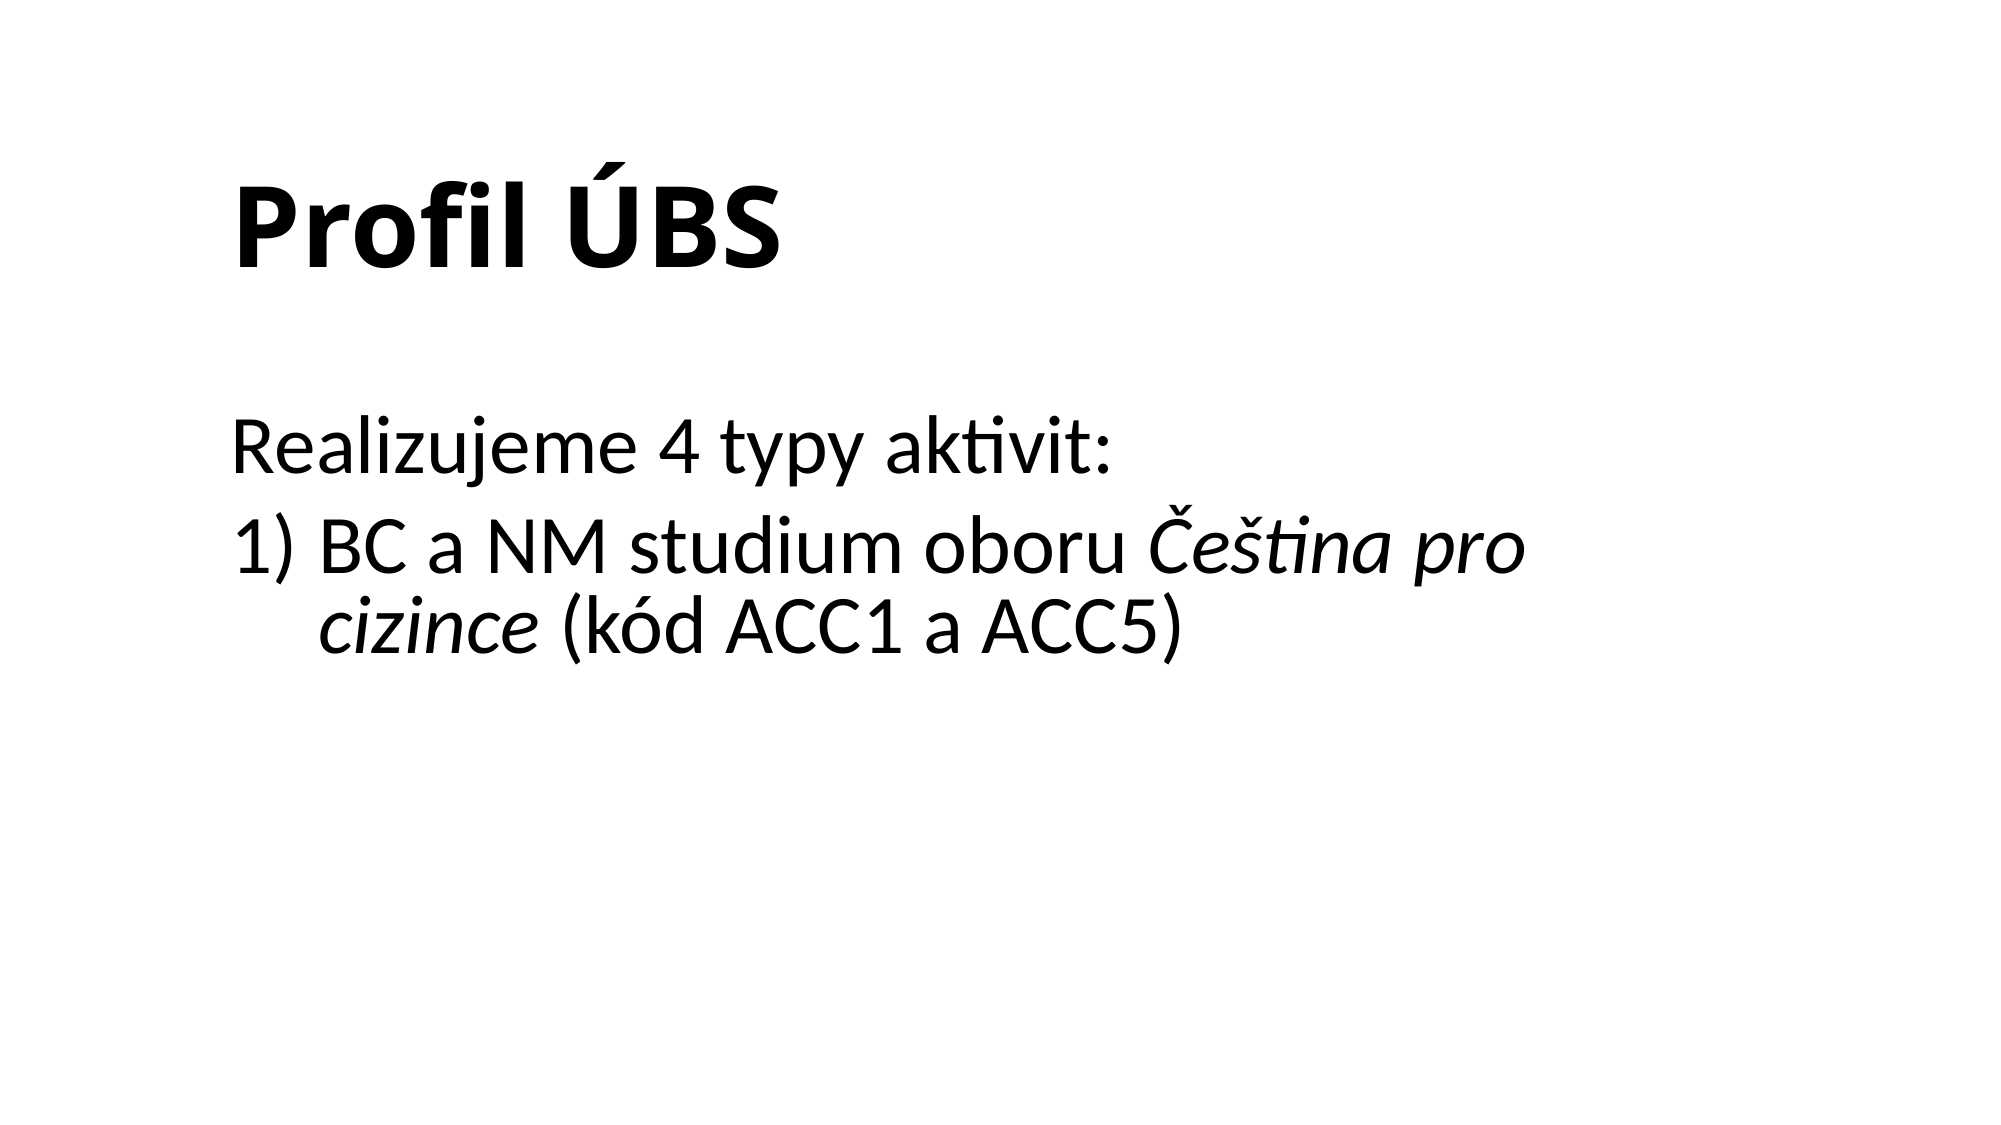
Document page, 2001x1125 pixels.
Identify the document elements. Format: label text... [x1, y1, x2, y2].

title Profil ÚBS [215, 110, 1917, 353]
subtitle Realizujeme 4 typy aktivit: BC a NM studium oboru Čeština pro cizince (kód ACC1 a ACC5) Kurzy pro stážisty a postgraduanty (kód ACCE):  76 studentů /semestr Program Česká studia Letní školu slovanských studií [215, 401, 1701, 926]
